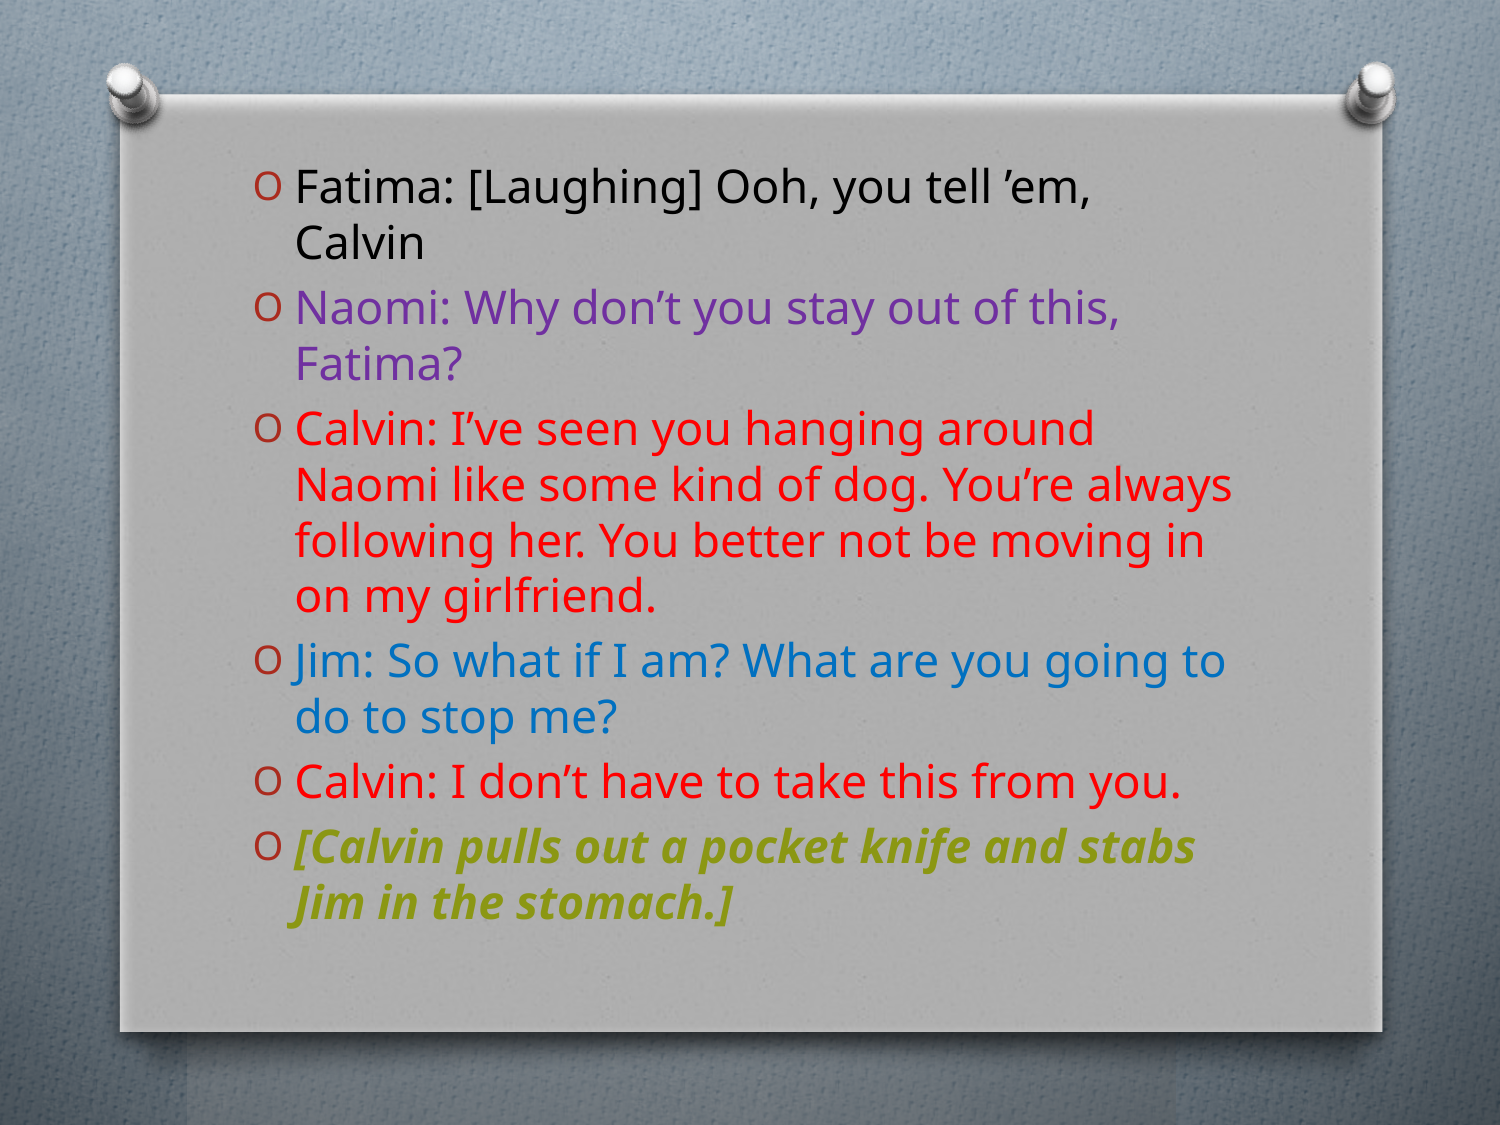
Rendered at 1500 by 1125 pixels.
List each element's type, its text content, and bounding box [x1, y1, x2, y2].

picture [75, 29, 198, 153]
picture [1317, 35, 1439, 156]
list Fatima: [Laughing] Ooh, you tell ’em, Calvin Naomi: Why don’t you stay out of this, Fatima? Calvin: I’ve seen you hanging around Naomi like some kind of dog. You’re always following her. You better not be moving in on my girlfriend. Jim: So what if I am? What are you going to do to stop me? Calvin: I don’t have to take this from you. [Calvin pulls out a pocket knife and stabs Jim in the stomach.] [237, 149, 1250, 938]
